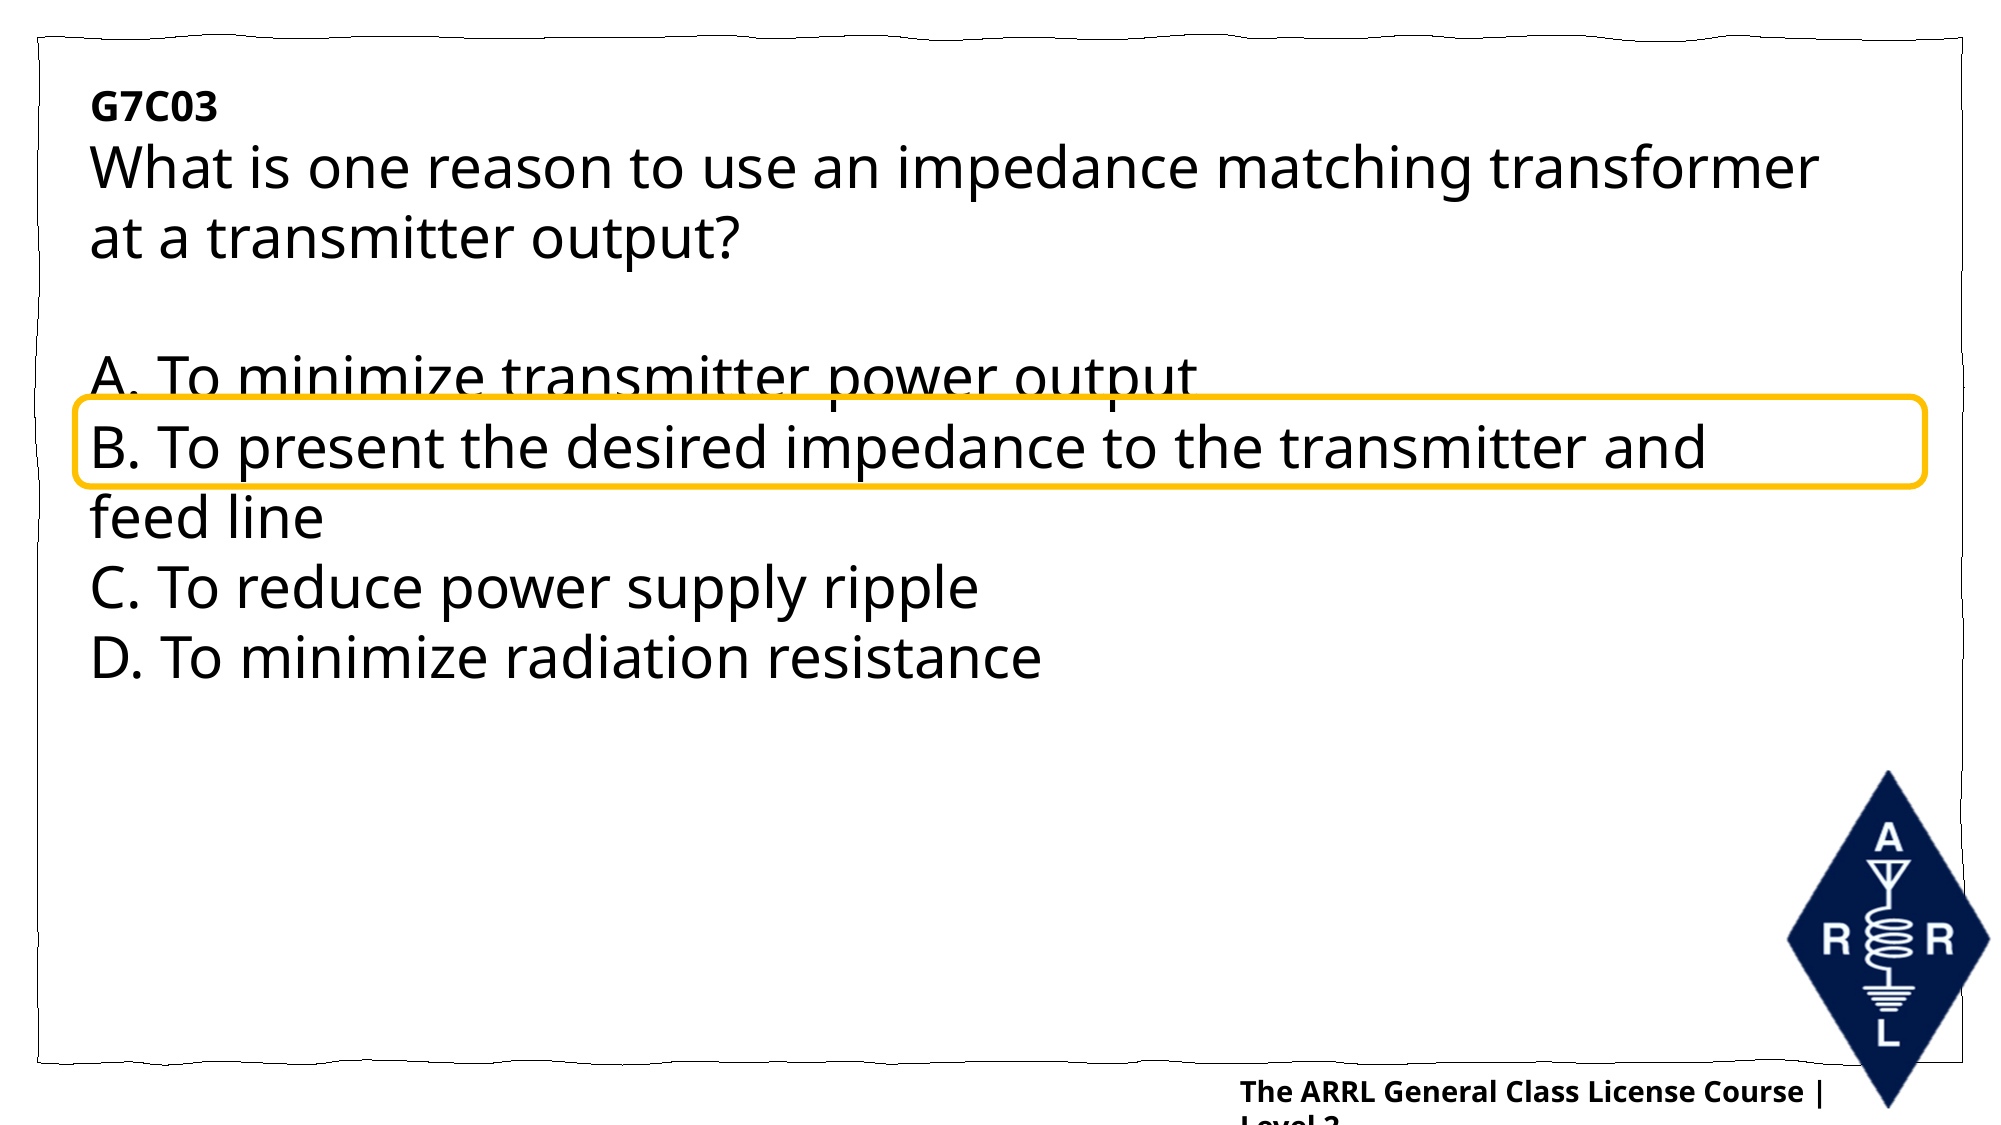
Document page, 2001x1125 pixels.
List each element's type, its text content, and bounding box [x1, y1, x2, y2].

text_box G7C03 What is one reason to use an impedance matching transformer at a transmitter output? A. To minimize transmitter power output B. To present the desired impedance to the transmitter and feed line C. To reduce power supply ripple D. To minimize radiation resistance [75, 72, 1850, 403]
text_box G7C03 What is one reason to use an impedance matching transformer at a transmitter output? A. To minimize transmitter power output B. To present the desired impedance to the transmitter and feed line C. To reduce power supply ripple D. To minimize radiation resistance [75, 480, 1850, 698]
text_box [73, 395, 1927, 488]
picture [1773, 752, 1999, 1125]
